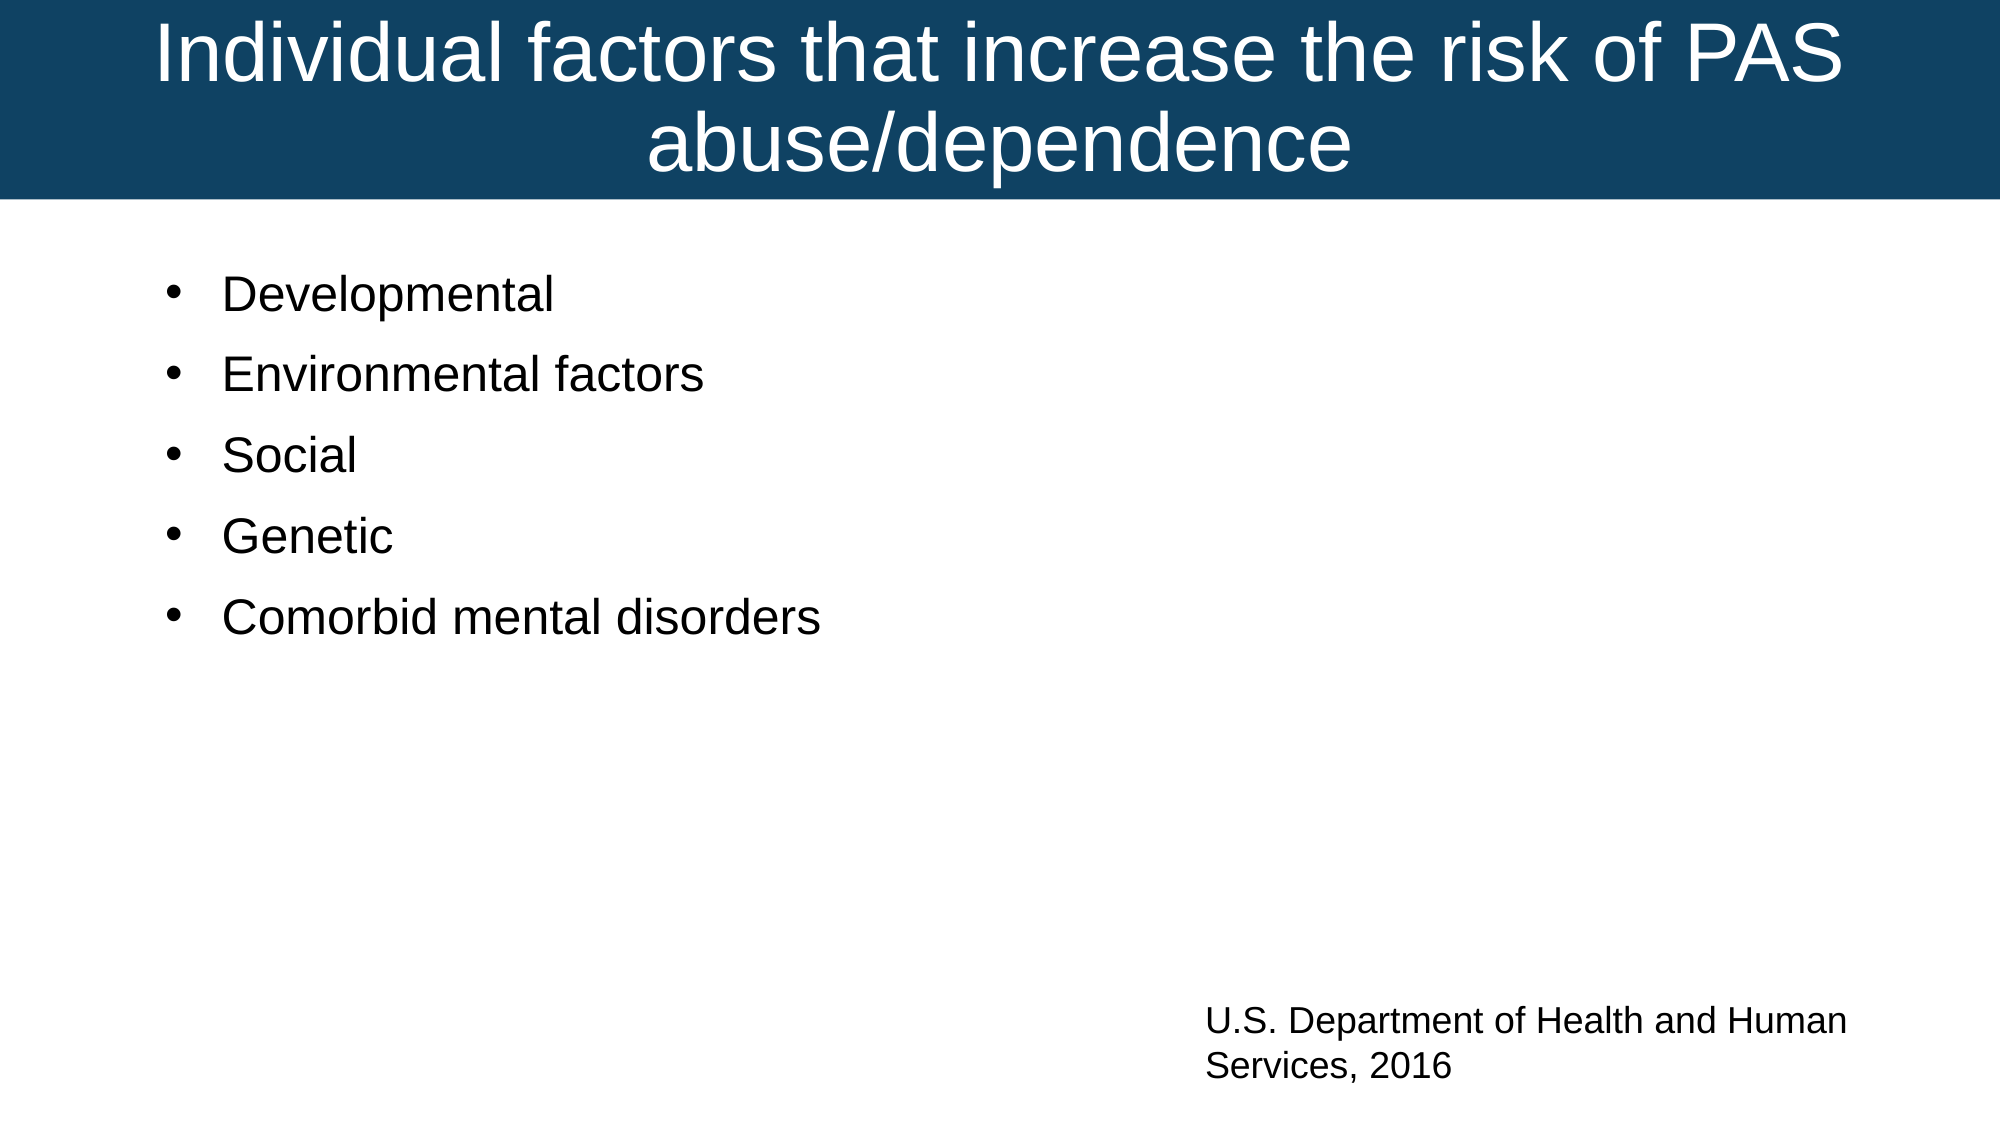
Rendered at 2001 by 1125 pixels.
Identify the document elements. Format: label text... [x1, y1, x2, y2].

list Developmental Environmental factors Social Genetic Comorbid mental disorders [150, 253, 1875, 968]
title Individual factors that increase the risk of PAS abuse/dependence [0, 0, 2000, 200]
text_box U.S. Department of Health and Human Services, 2016 [1190, 988, 2000, 1094]
